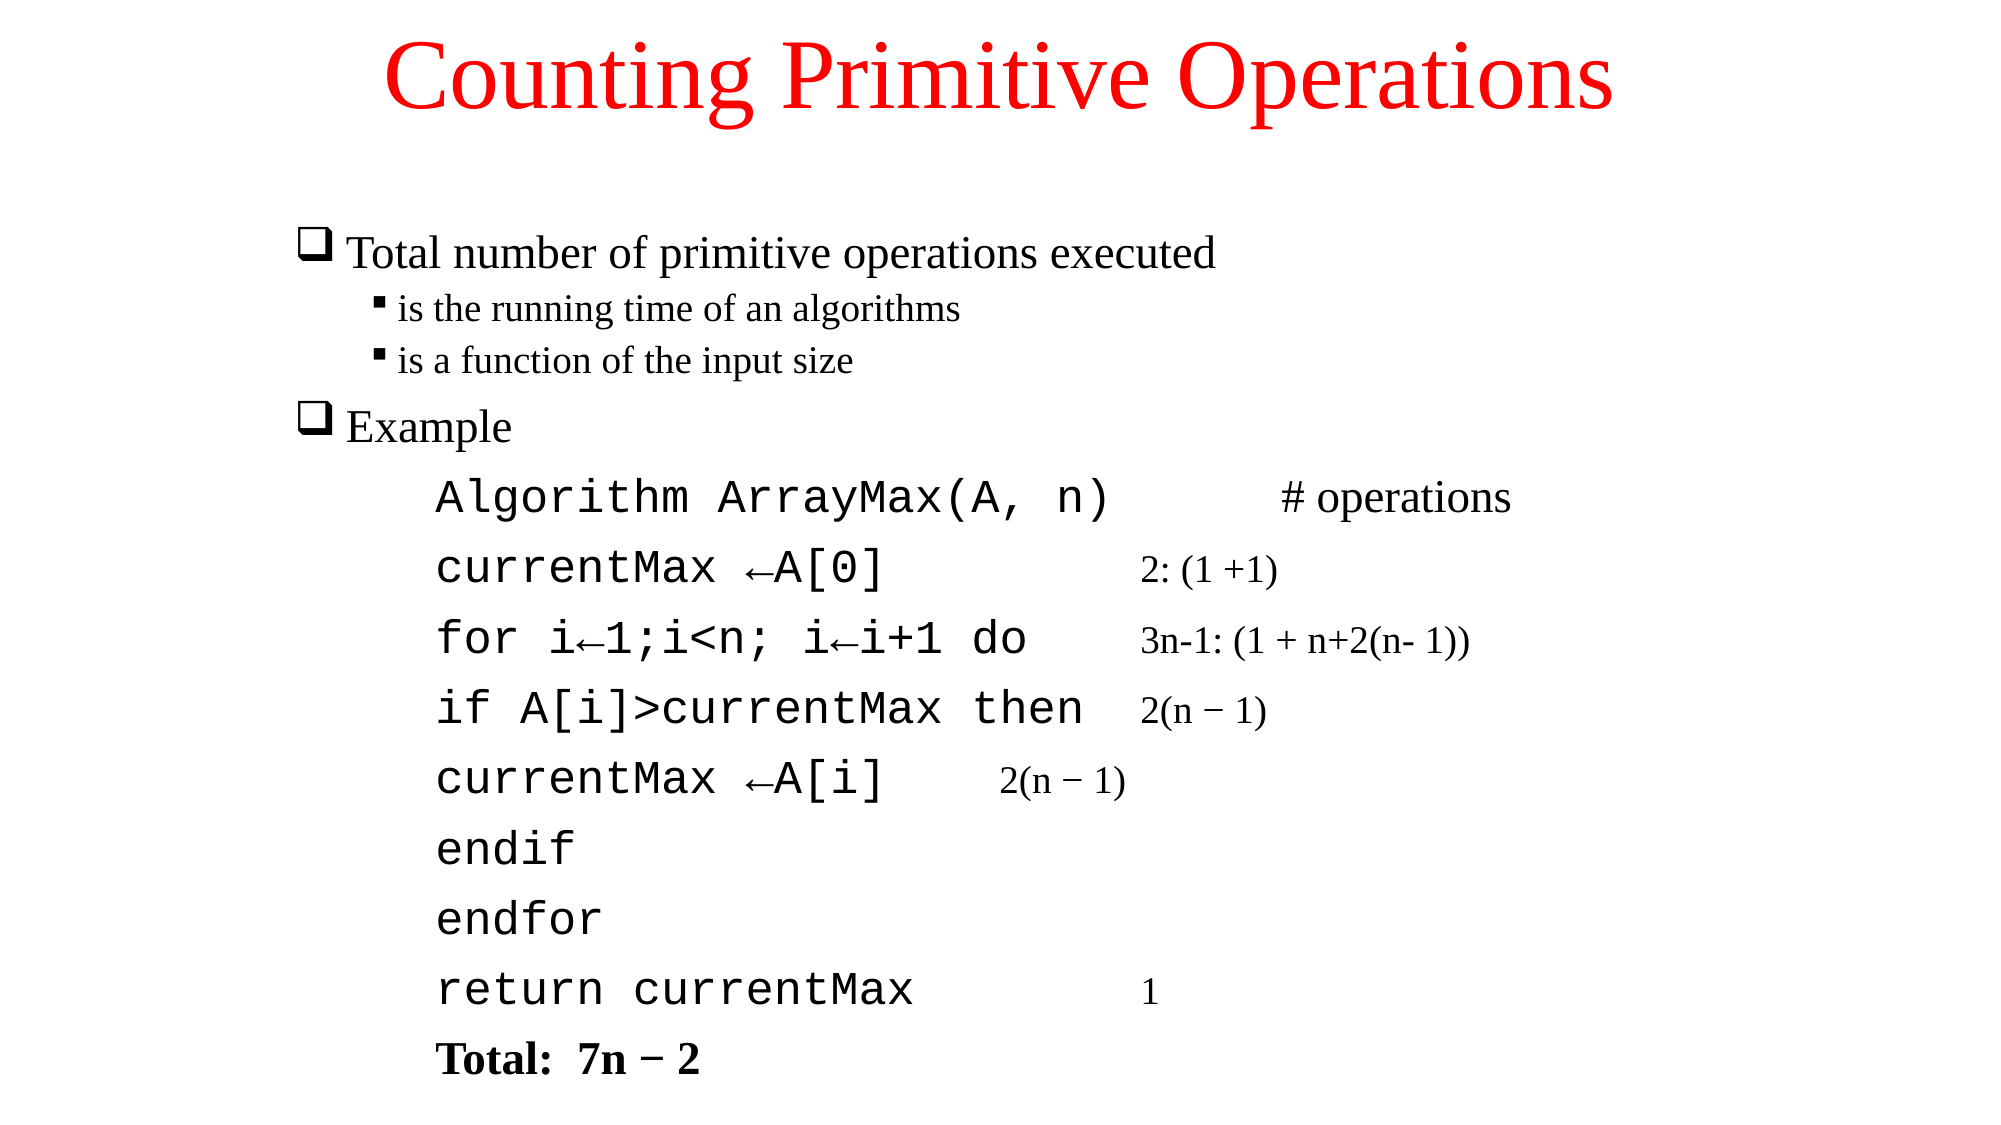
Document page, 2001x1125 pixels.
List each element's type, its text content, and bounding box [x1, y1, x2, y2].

title Counting Primitive Operations [284, 34, 1716, 138]
subtitle Total number of primitive operations executed is the running time of an algorithms is a function of the input size Example Algorithm ArrayMax(A, n) # operations currentMax ←A[0] 2: (1 +1) for i←1;i<n; i←i+1 do 3n-1: (1 + n+2(n- 1)) if A[i]>currentMax then 2(n − 1) currentMax ←A[i] 2(n − 1) endif endfor return currentMax 1 Total: 7n − 2 [278, 219, 1722, 1095]
